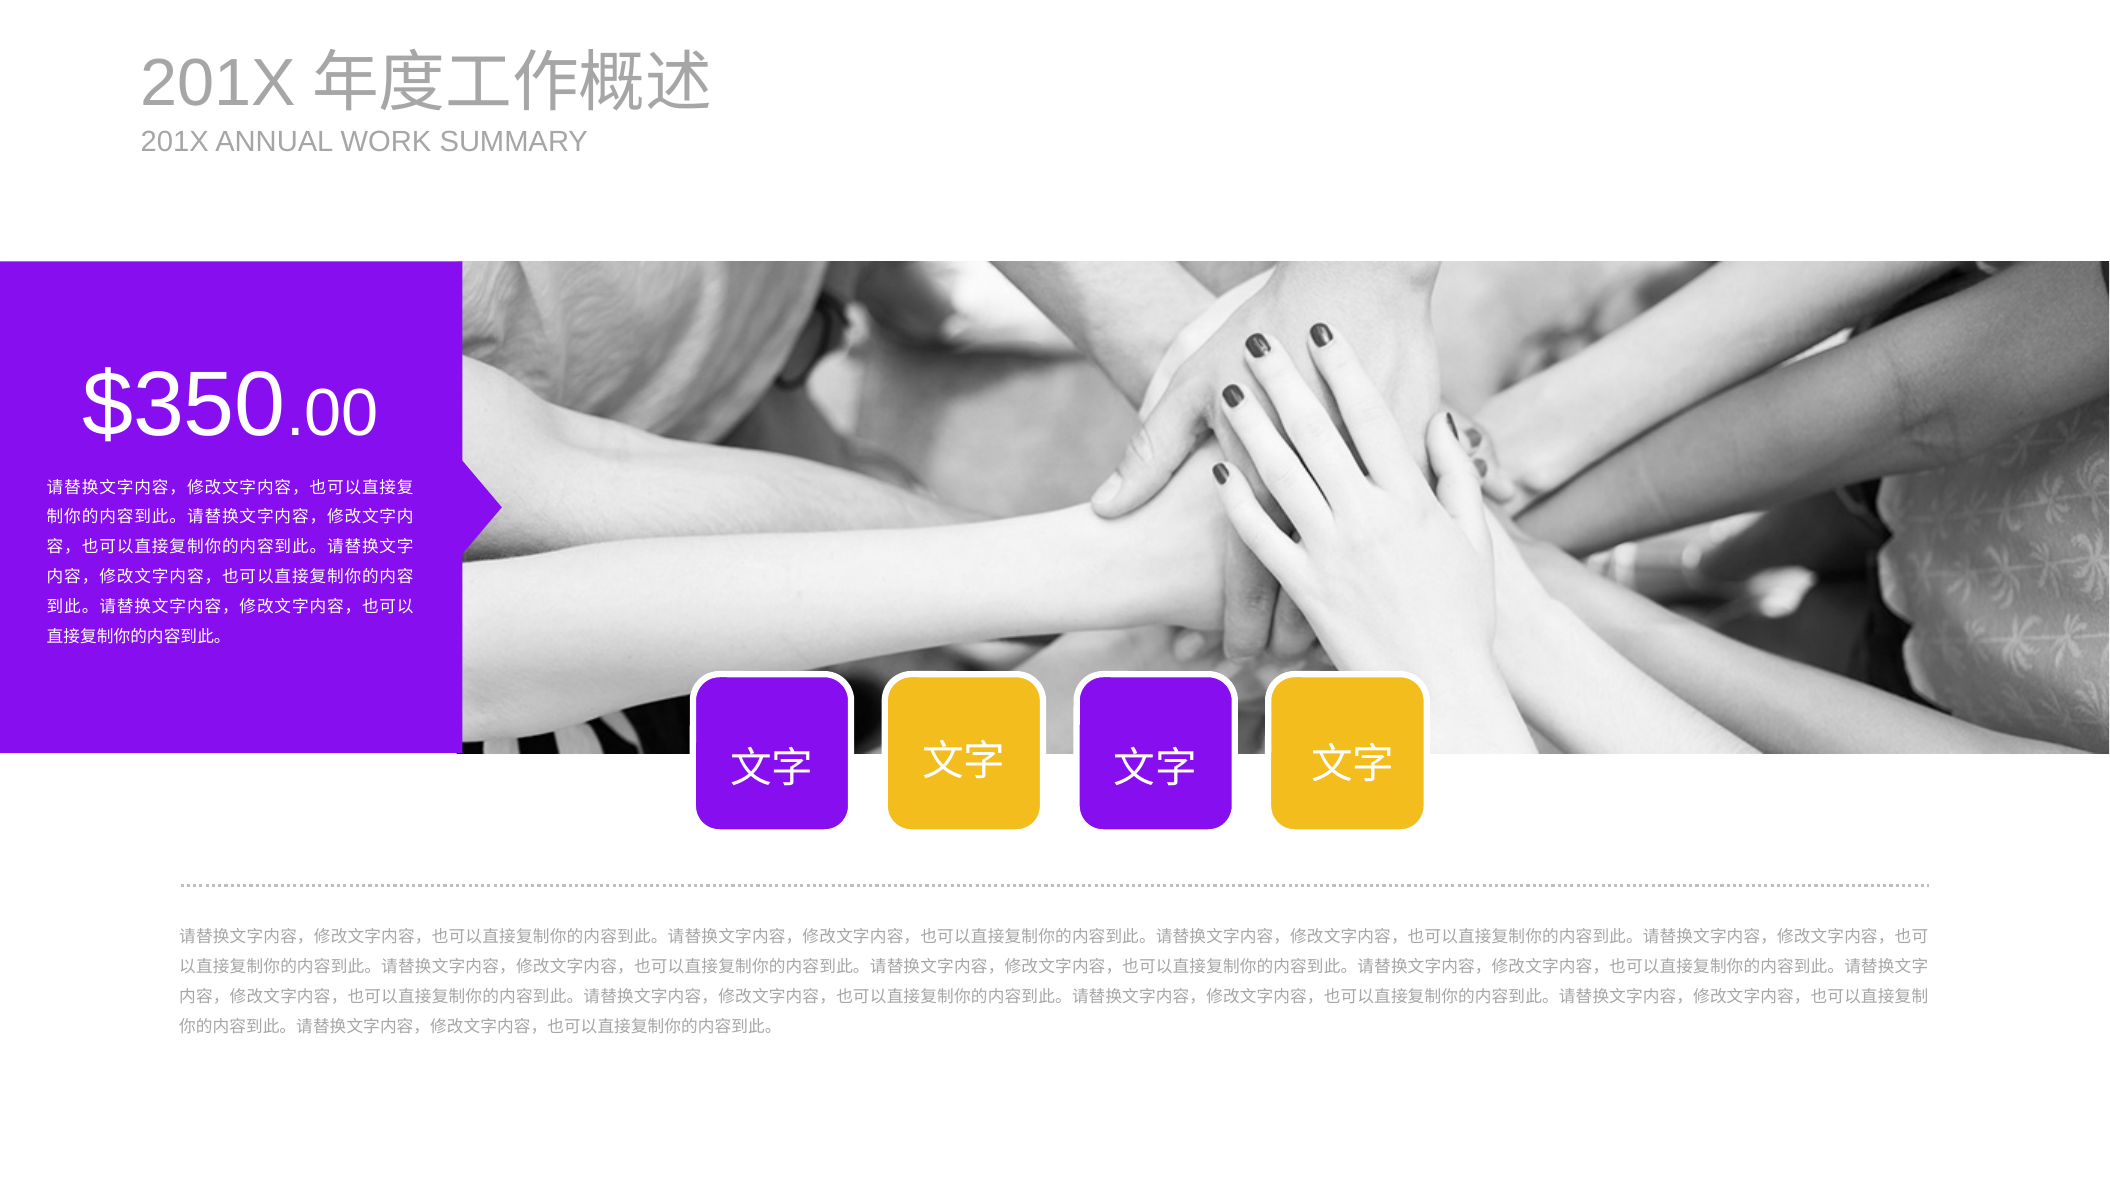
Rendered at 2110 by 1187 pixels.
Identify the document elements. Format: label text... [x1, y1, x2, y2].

text_box 文字 [1075, 673, 1236, 834]
text_box 文字 [691, 673, 853, 834]
text_box 文字 [1267, 673, 1428, 834]
text_box 文字 [883, 673, 1045, 834]
text_box [456, 260, 2110, 754]
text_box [0, 261, 502, 754]
text_box 201X年度工作概述 [140, 38, 789, 119]
text_box 201X ANNUAL WORK SUMMARY [140, 122, 602, 158]
text_box 请替换文字内容，修改文字内容，也可以直接复制你的内容到此。请替换文字内容，修改文字内容，也可以直接复制你的内容到此。请替换文字内容，修改文字内容，也可以直接复制你的内容到此。请替换文字内容，修改文字内容，也可以直接复制你的内容到此。请替换文字内容，修改文字内容，也可以直接复制你的内容到此。请替换文字内容，修改文字内容，也可以直接复制你的内容到此。请替换文字内容，修改文字内容，也可以直接复制你的内容到此。请替换文字内容，修改文字内容，也可以直接复制你的内容到此。请替换文字内容，修改文字内容，也可以直接复制你的内容到此。请替换文字内容，修改文字内容，也可以直接复制你的内容到此。请替换文字内容，修改文字内容，也可以直接复制你的内容到此。请替换文字内容，修改文字内容，也可以直接复制你的内容到此。 [179, 916, 1931, 1036]
